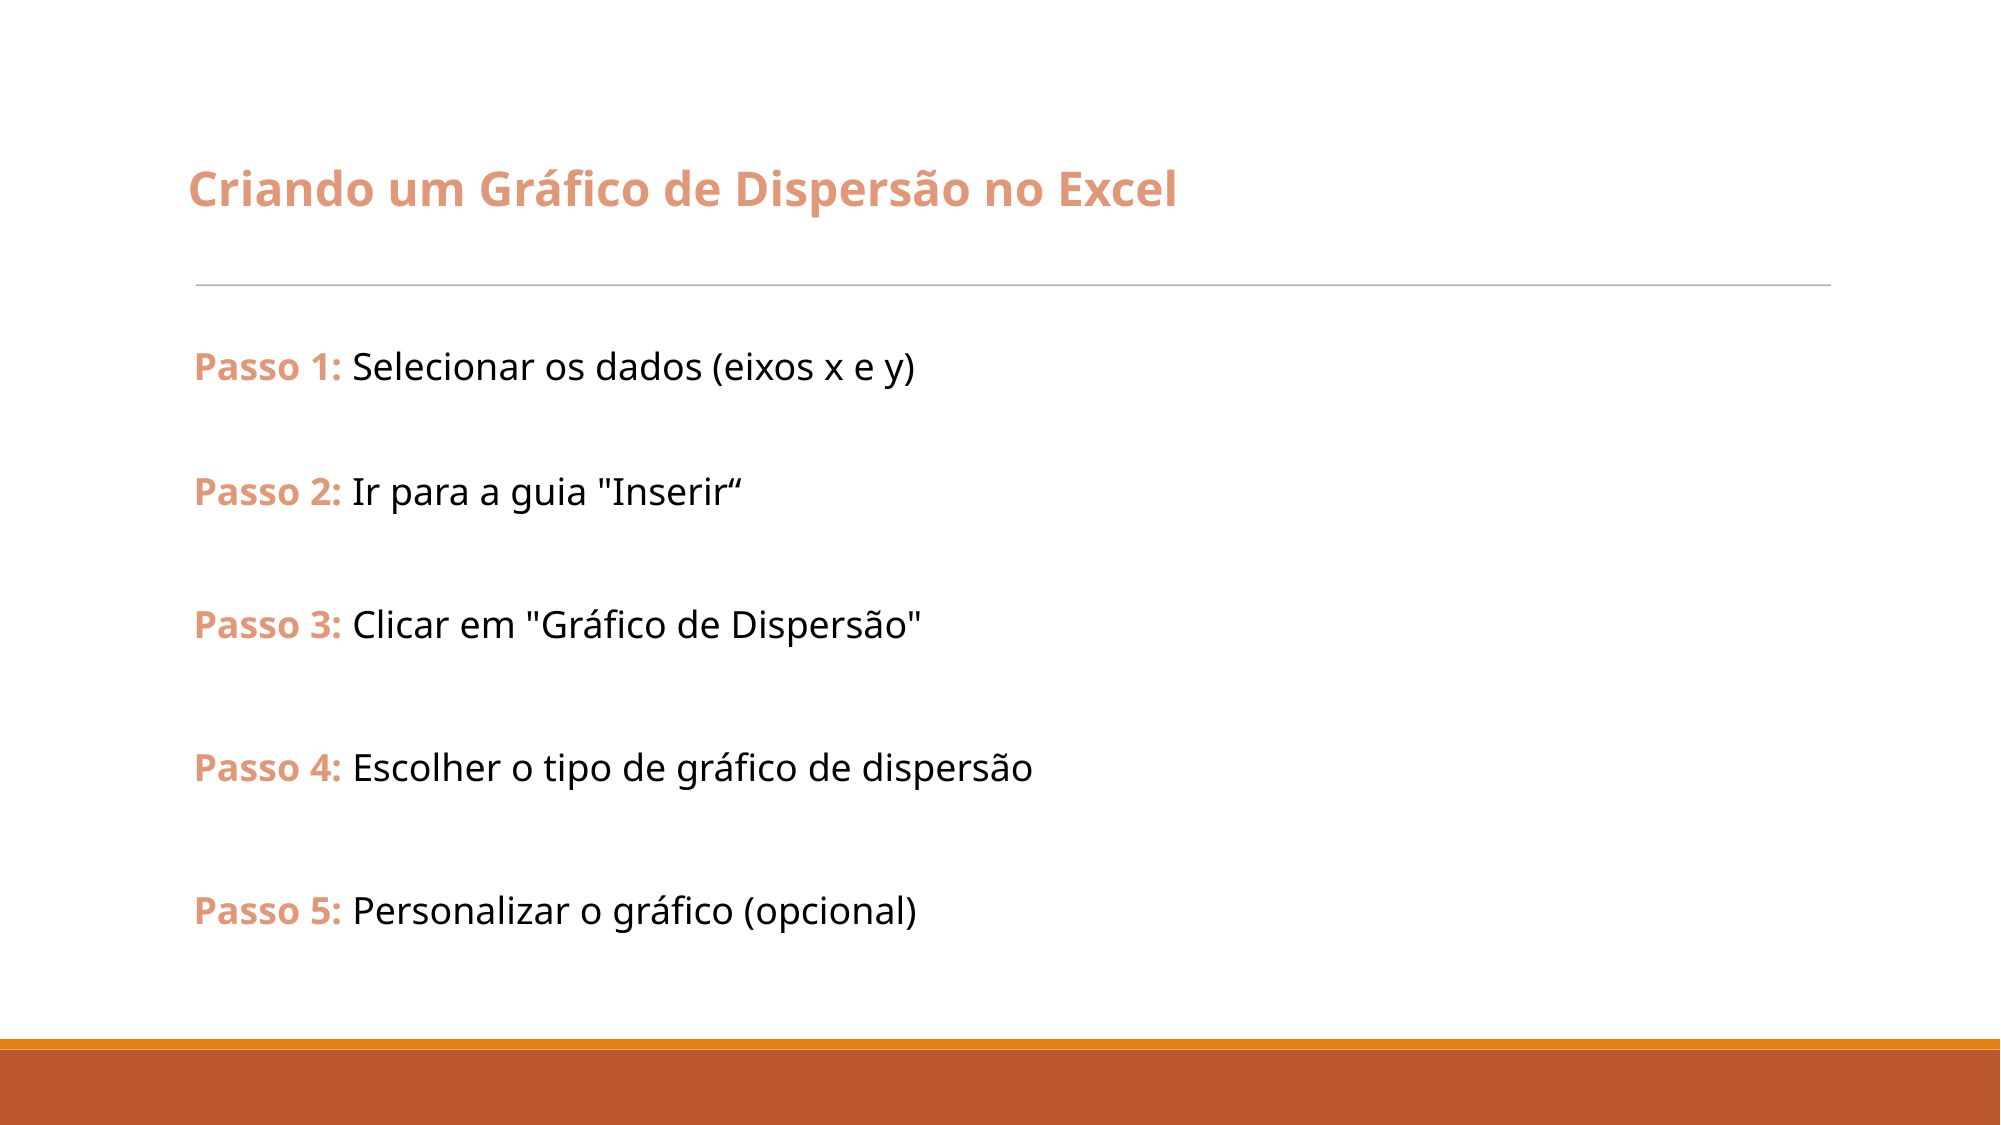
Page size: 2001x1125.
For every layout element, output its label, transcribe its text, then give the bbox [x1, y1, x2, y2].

text_box Passo 2: Ir para a guia "Inserir“ [178, 460, 1179, 521]
text_box Passo 3: Clicar em "Gráfico de Dispersão" [178, 593, 1179, 699]
text_box Passo 4: Escolher o tipo de gráfico de dispersão [178, 736, 1179, 842]
text_box Criando um Gráfico de Dispersão no Excel [172, 151, 1195, 224]
text_box Passo 5: Personalizar o gráfico (opcional) [178, 879, 1179, 984]
text_box Passo 1: Selecionar os dados (eixos x e y) [178, 336, 1179, 441]
